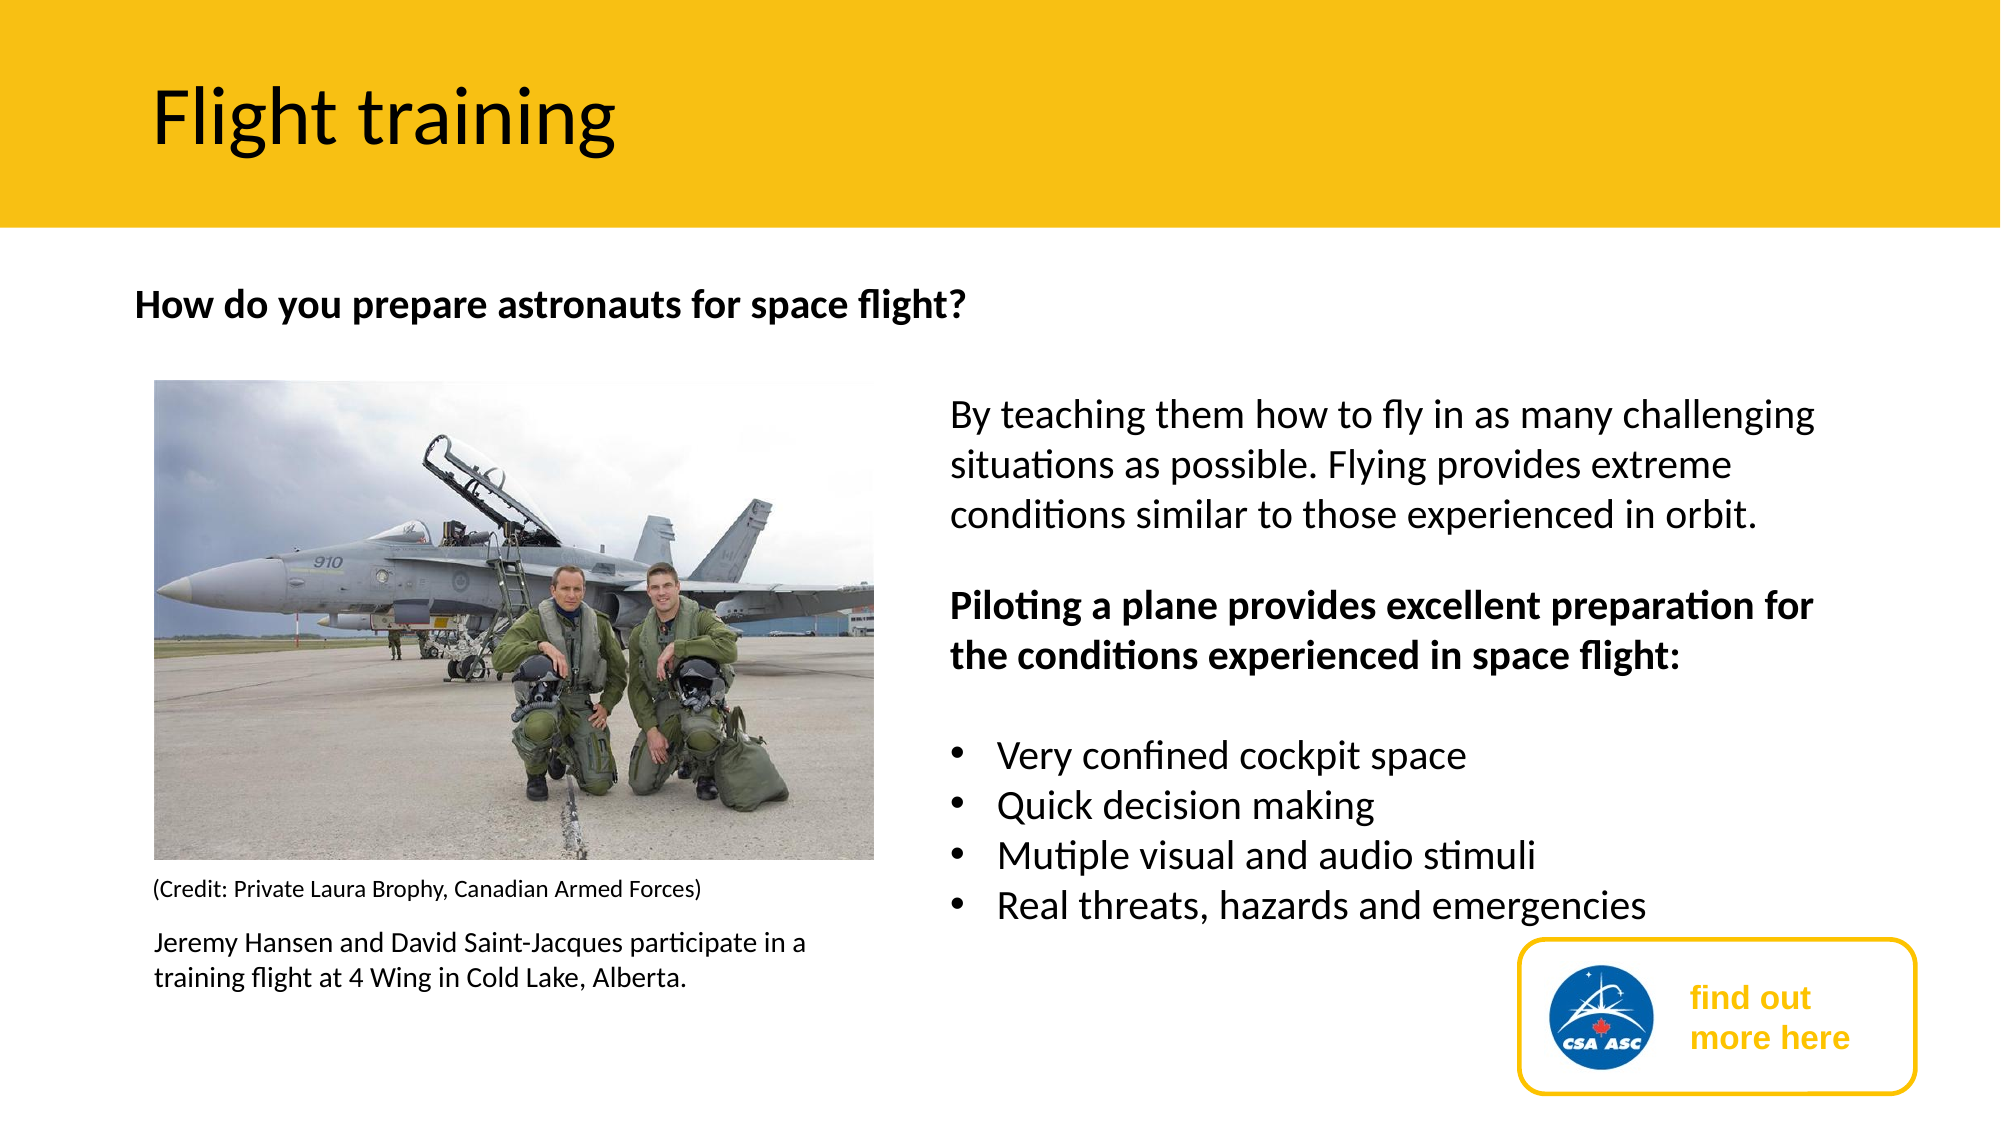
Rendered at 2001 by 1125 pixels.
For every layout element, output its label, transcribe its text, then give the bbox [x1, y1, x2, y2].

picture [1543, 961, 1657, 1075]
list How do you prepare astronauts for space flight? [119, 267, 1086, 363]
text_box (Credit: Private Laura Brophy, Canadian Armed Forces) [137, 864, 845, 935]
text_box Piloting a plane provides excellent preparation for the conditions experienced in space flight: Very confined cockpit space Quick decision making Mutiple visual and audio stimuli Real threats, hazards and emergencies [935, 570, 1863, 1010]
title Flight training [137, 40, 1863, 194]
text_box By teaching them how to fly in as many challenging situations as possible. Flying provides extreme conditions similar to those experienced in orbit. [935, 379, 1929, 621]
text_box find out more here [1674, 968, 1868, 1065]
picture [153, 379, 874, 861]
text_box [1519, 939, 1916, 1094]
text_box Jeremy Hansen and David Saint-Jacques participate in a training flight at 4 Wing in Cold Lake, Alberta. [139, 915, 847, 1021]
